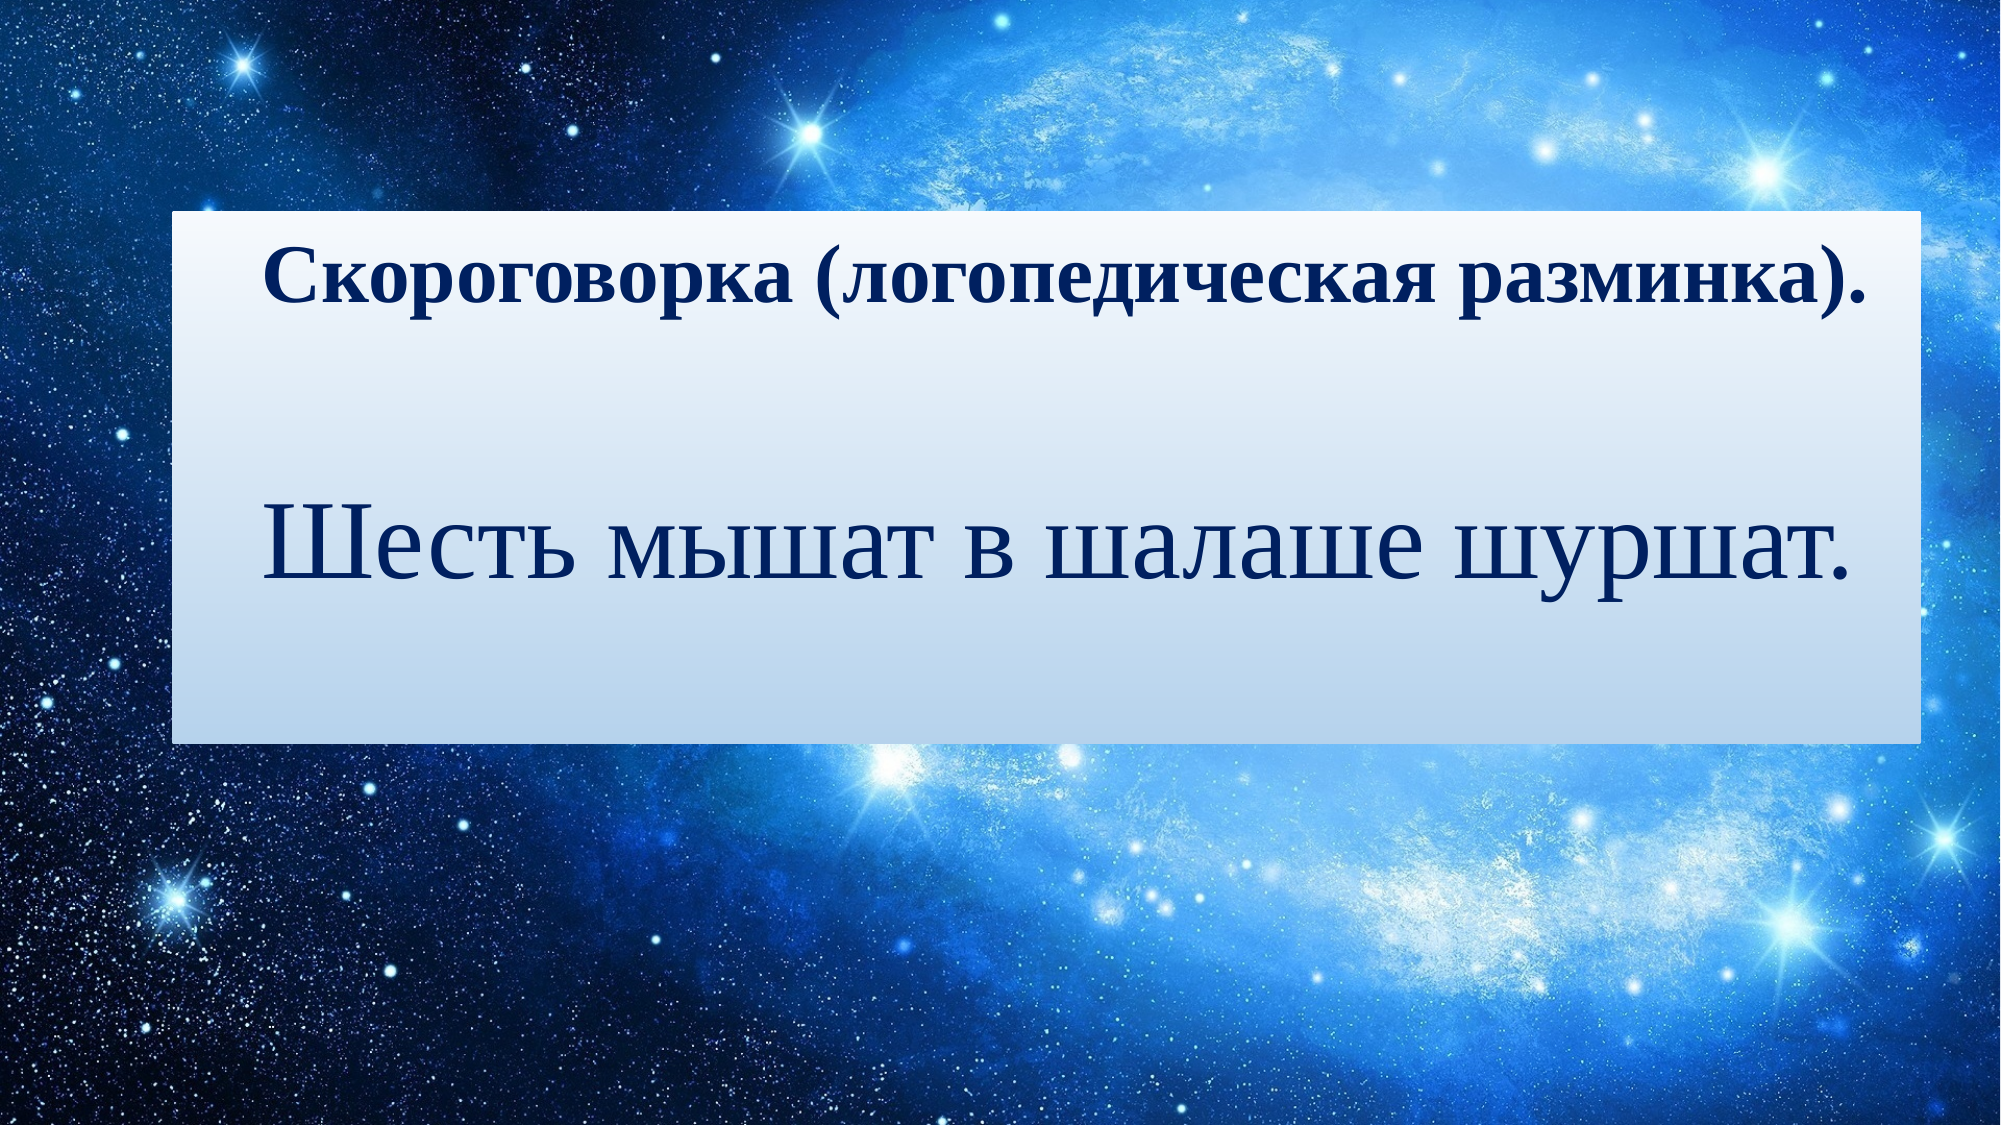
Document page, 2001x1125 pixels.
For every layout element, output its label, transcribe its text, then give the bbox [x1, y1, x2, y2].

text_box Скороговорка (логопедическая разминка). Шесть мышат в шалаше шуршат. [172, 211, 1921, 744]
picture [0, 0, 2001, 1125]
